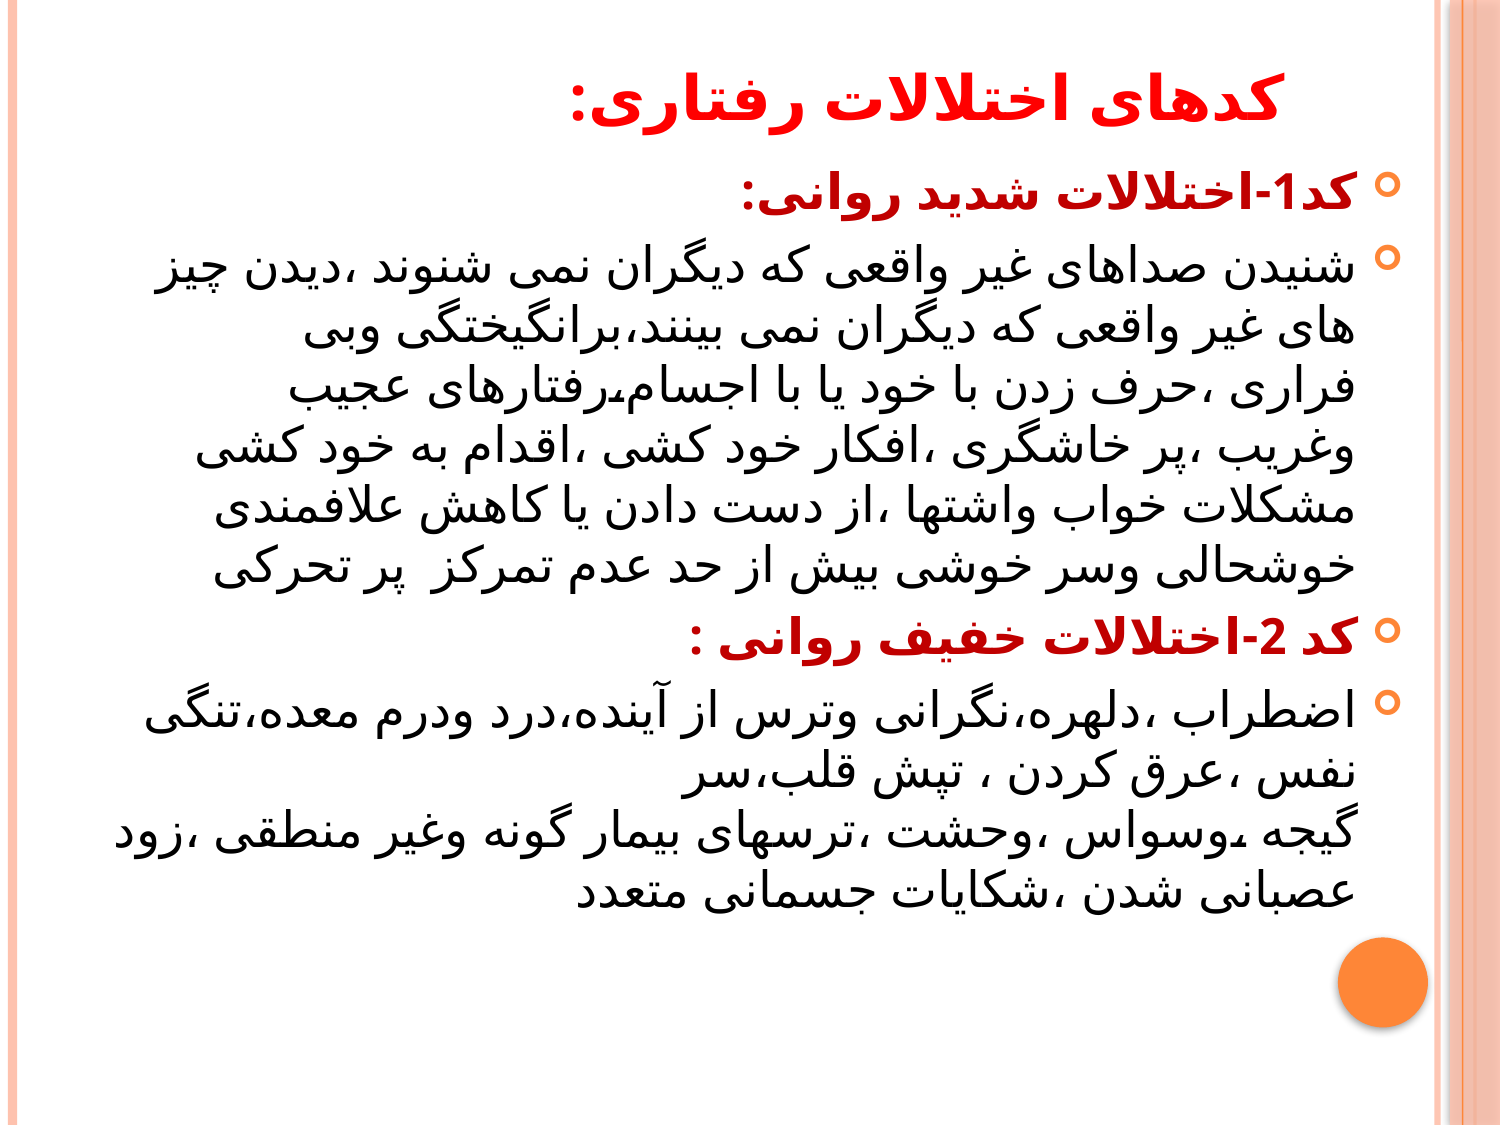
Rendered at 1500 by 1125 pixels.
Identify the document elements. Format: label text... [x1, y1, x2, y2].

list کد1-اختلالات شدید روانی: شنیدن صداهای غیر واقعی که دیگران نمی شنوند ،دیدن چیز های غیر واقعی که دیگران نمی بینند،برانگیختگی وبی فراری ،حرف زدن با خود یا با اجسام،رفتارهای عجیب وغریب ،پر خاشگری ،افکار خود کشی ،اقدام به خود کشی مشکلات خواب واشتها ،از دست دادن یا کاهش علافمندی خوشحالی وسر خوشی بیش از حد عدم تمرکز پر تحرکی کد 2-اختلالات خفیف روانی : اضطراب ،دلهره،نگرانی وترس از آینده،درد ودرم معده،تنگی نفس ،عرق کردن ، تپش قلب،سر گیجه ،وسواس ،وحشت ،ترسهای بیمار گونه وغیر منطقی ،زود عصبانی شدن ،شکایات جسمانی متعدد [75, 152, 1418, 1062]
title کدهای اختلالات رفتاری: [75, 45, 1300, 141]
